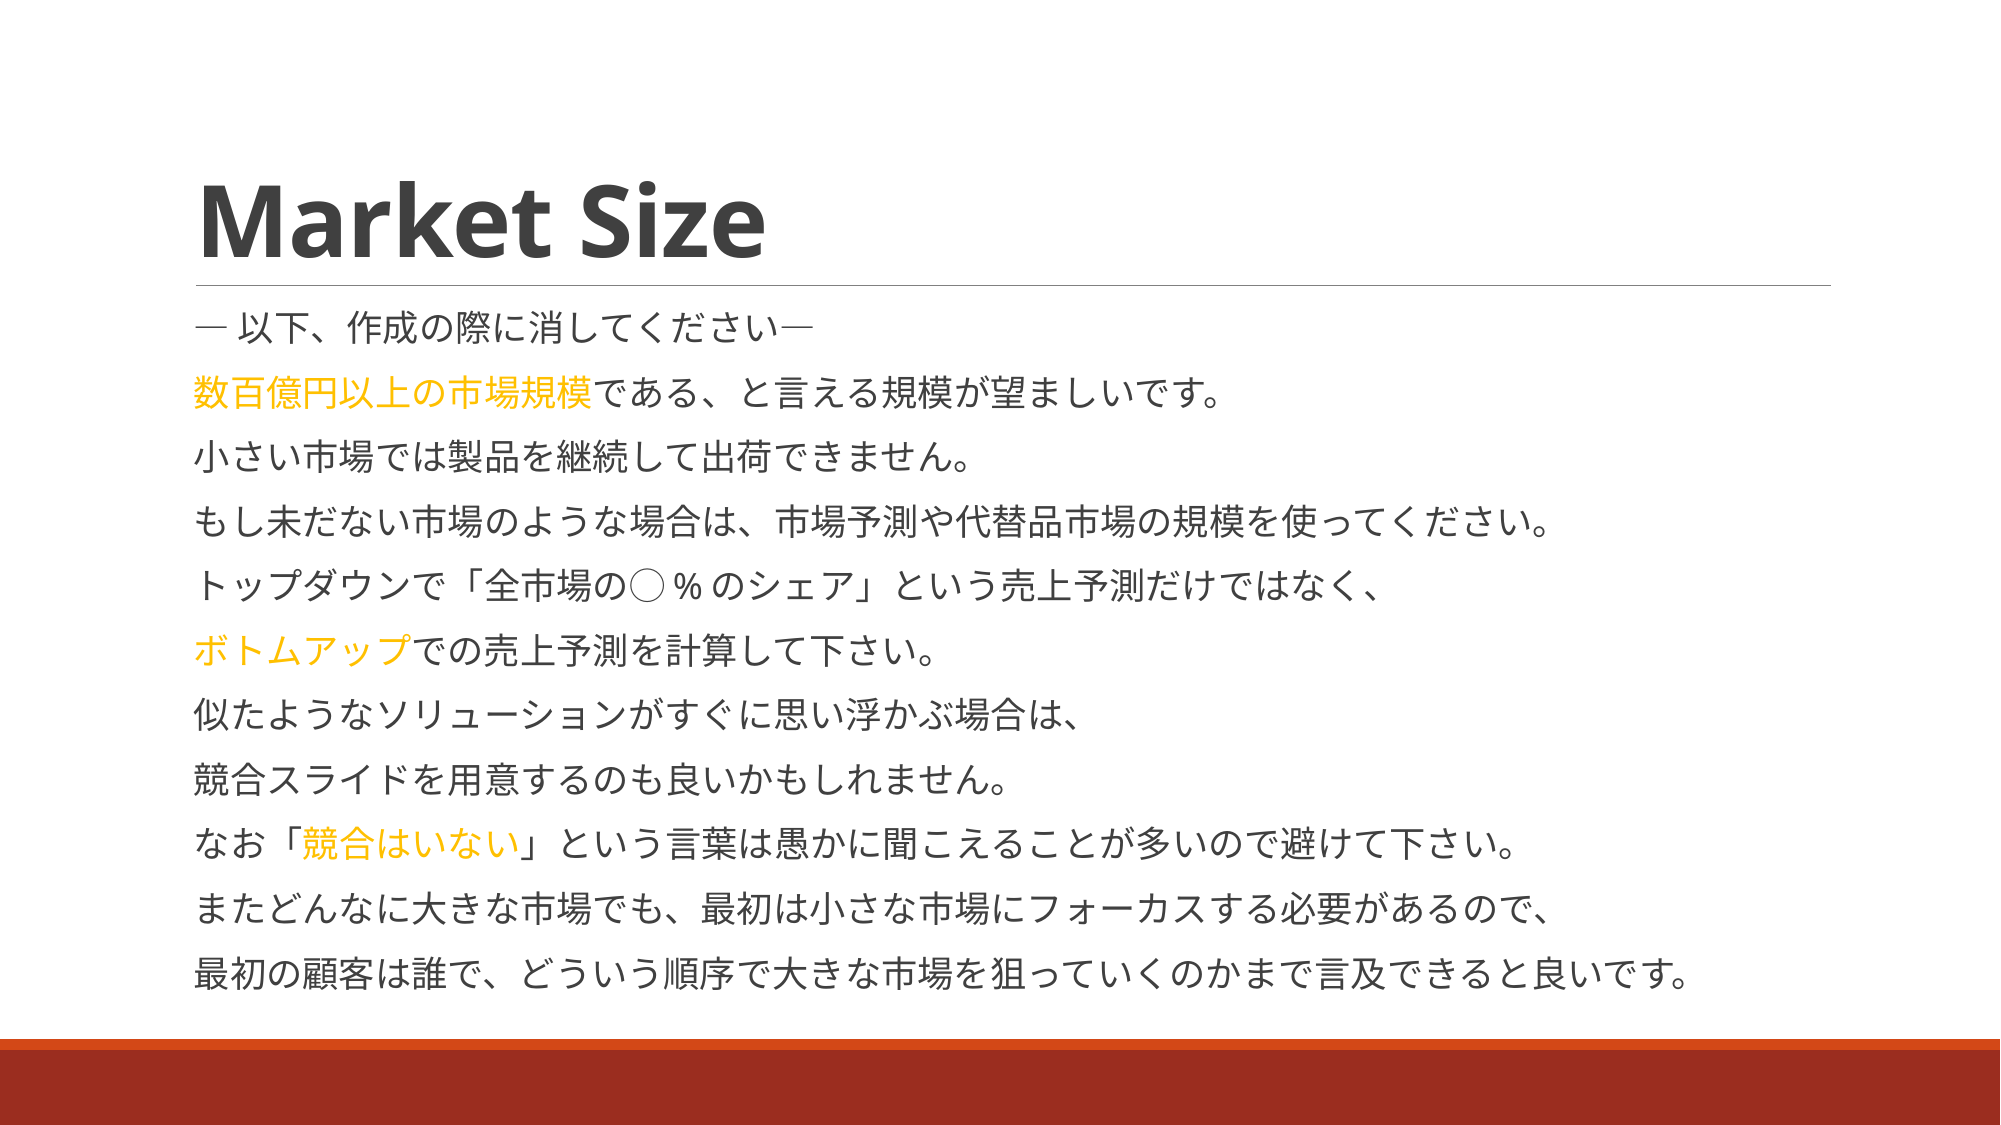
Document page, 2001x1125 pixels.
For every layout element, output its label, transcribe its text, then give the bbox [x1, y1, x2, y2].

list ―以下、作成の際に消してください― 数百億円以上の市場規模である、と言える規模が望ましいです。 小さい市場では製品を継続して出荷できません。 もし未だない市場のような場合は、市場予測や代替品市場の規模を使ってください。 トップダウンで「全市場の◯%のシェア」という売上予測だけではなく、 ボトムアップでの売上予測を計算して下さい。 似たようなソリューションがすぐに思い浮かぶ場合は、 競合スライドを用意するのも良いかもしれません。 なお「競合はいない」という言葉は愚かに聞こえることが多いので避けて下さい。 またどんなに大きな市場でも、最初は小さな市場にフォーカスする必要があるので、 最初の顧客は誰で、どういう順序で大きな市場を狙っていくのかまで言及できると良いです。 [180, 302, 1830, 1006]
title Market Size [180, 47, 1830, 285]
